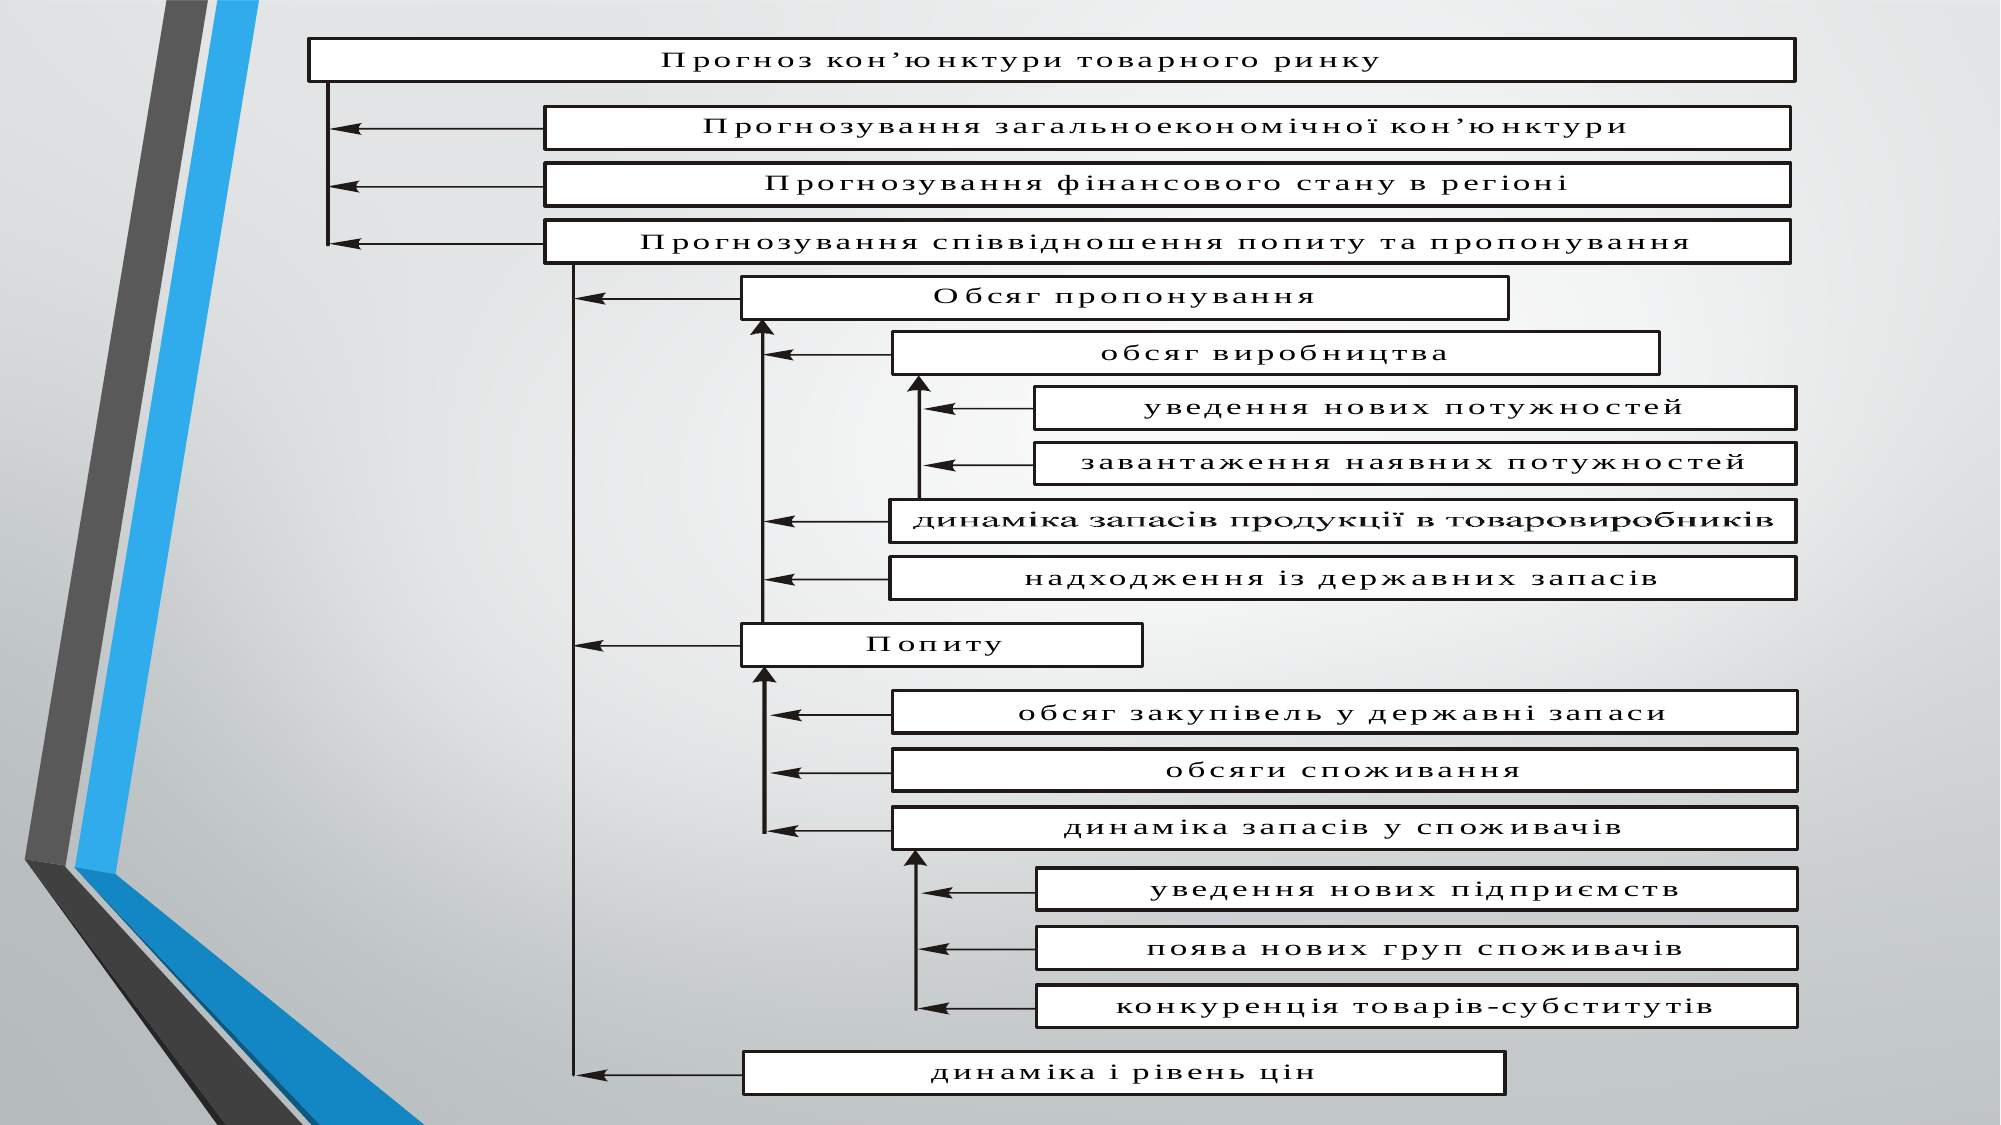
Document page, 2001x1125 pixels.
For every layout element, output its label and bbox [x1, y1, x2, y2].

text_box [302, 34, 1806, 1099]
